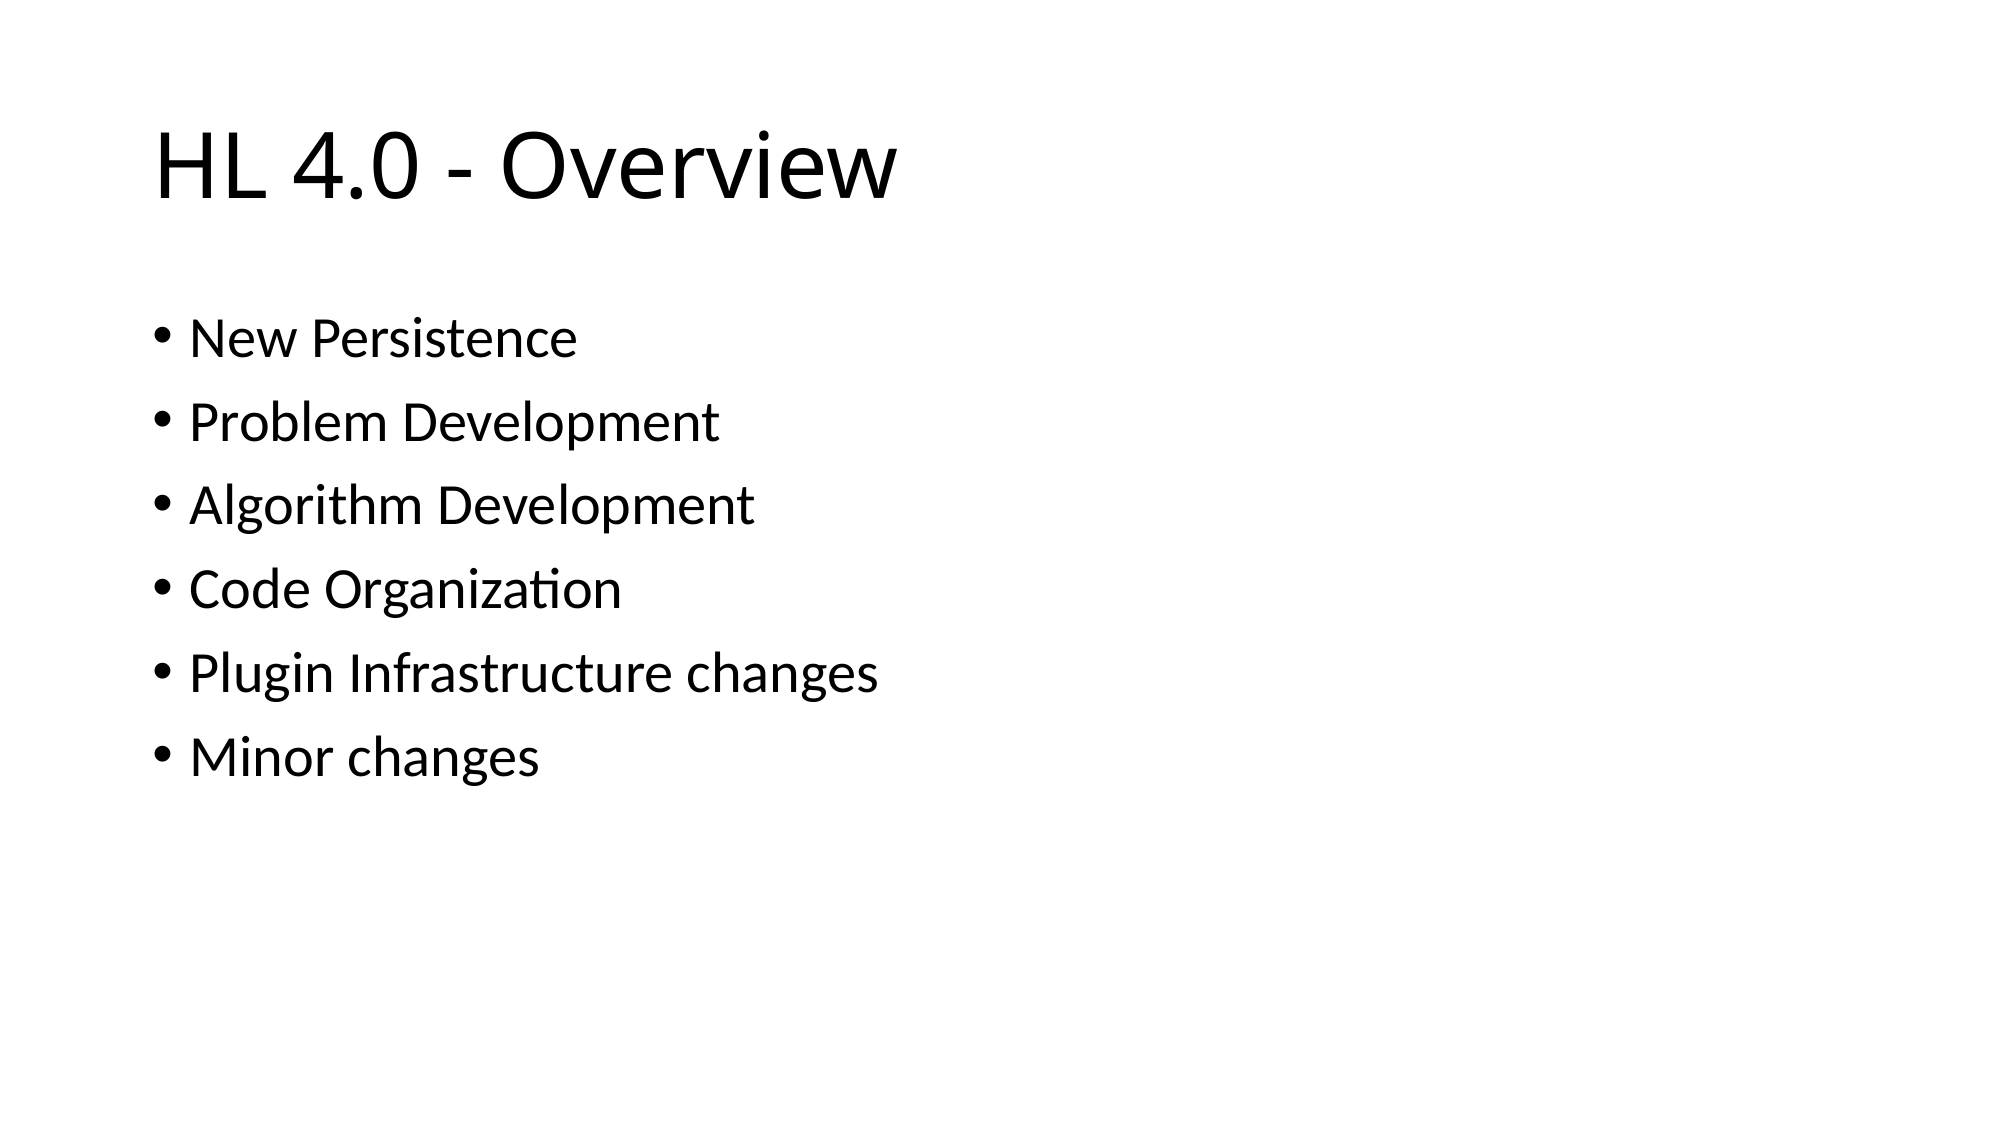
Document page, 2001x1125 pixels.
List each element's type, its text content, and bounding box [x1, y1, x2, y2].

list New Persistence Problem Development Algorithm Development Code Organization Plugin Infrastructure changes Minor changes [137, 299, 1863, 1014]
title HL 4.0 - Overview [137, 59, 1863, 278]
